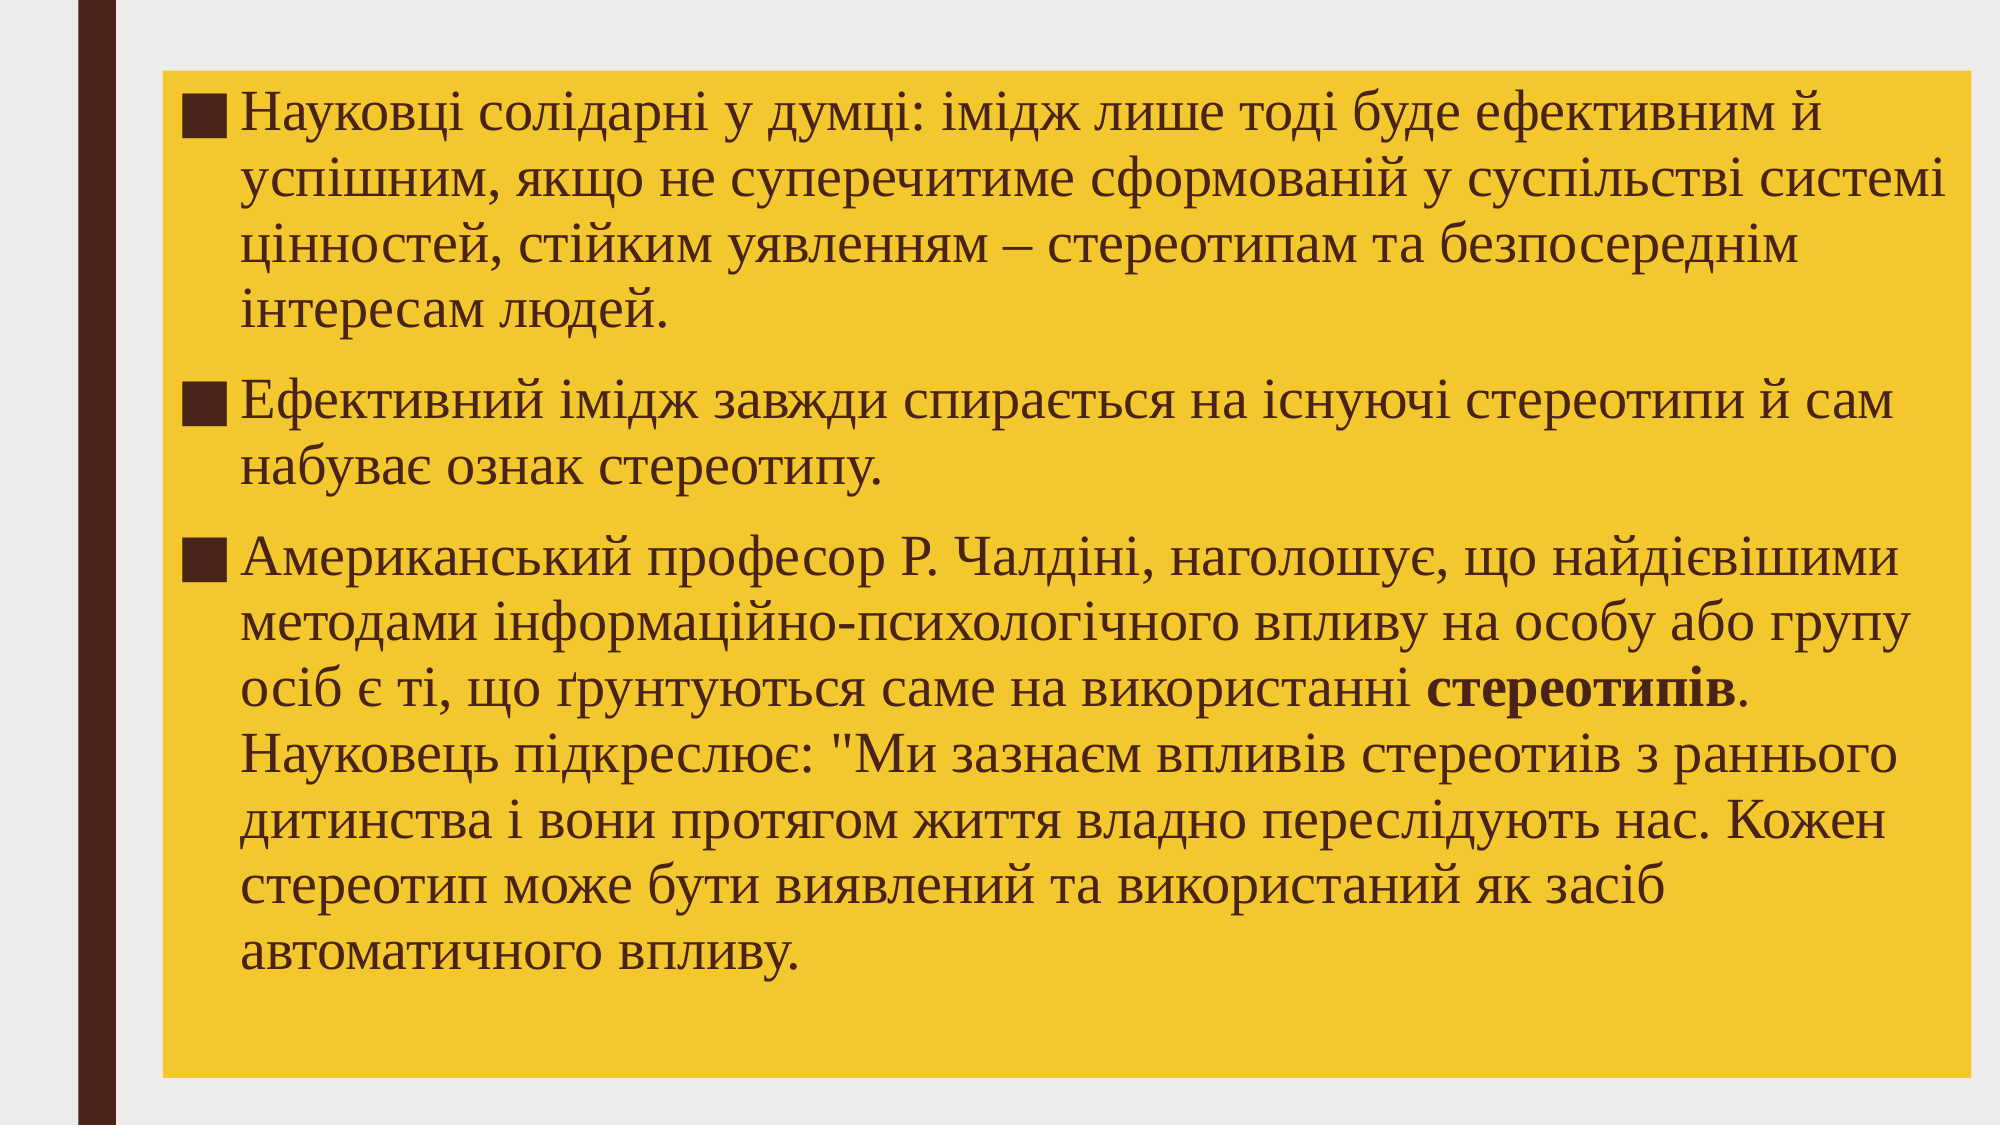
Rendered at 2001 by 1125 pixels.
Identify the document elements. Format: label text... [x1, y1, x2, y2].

list Науковці солідарні у думці: імідж лише тоді буде ефективним й успішним, якщо не суперечитиме сформованій у суспільстві системі цінностей, стійким уявленням – стереотипам та безпосереднім інтересам людей. Ефективний імідж завжди спирається на існуючі стереотипи й сам набуває ознак стереотипу. Американський професор Р. Чалдіні, наголошує, що найдієвішими методами інформаційно-психологічного впливу на особу або групу осіб є ті, що ґрунтуються саме на використанні стереотипів. Науковець підкреслює: "Ми зазнаєм впливів стереотиів з раннього дитинства і вони протягом життя владно переслідують нас. Кожен стереотип може бути виявлений та використаний як засіб автоматичного впливу. [162, 70, 1972, 1078]
